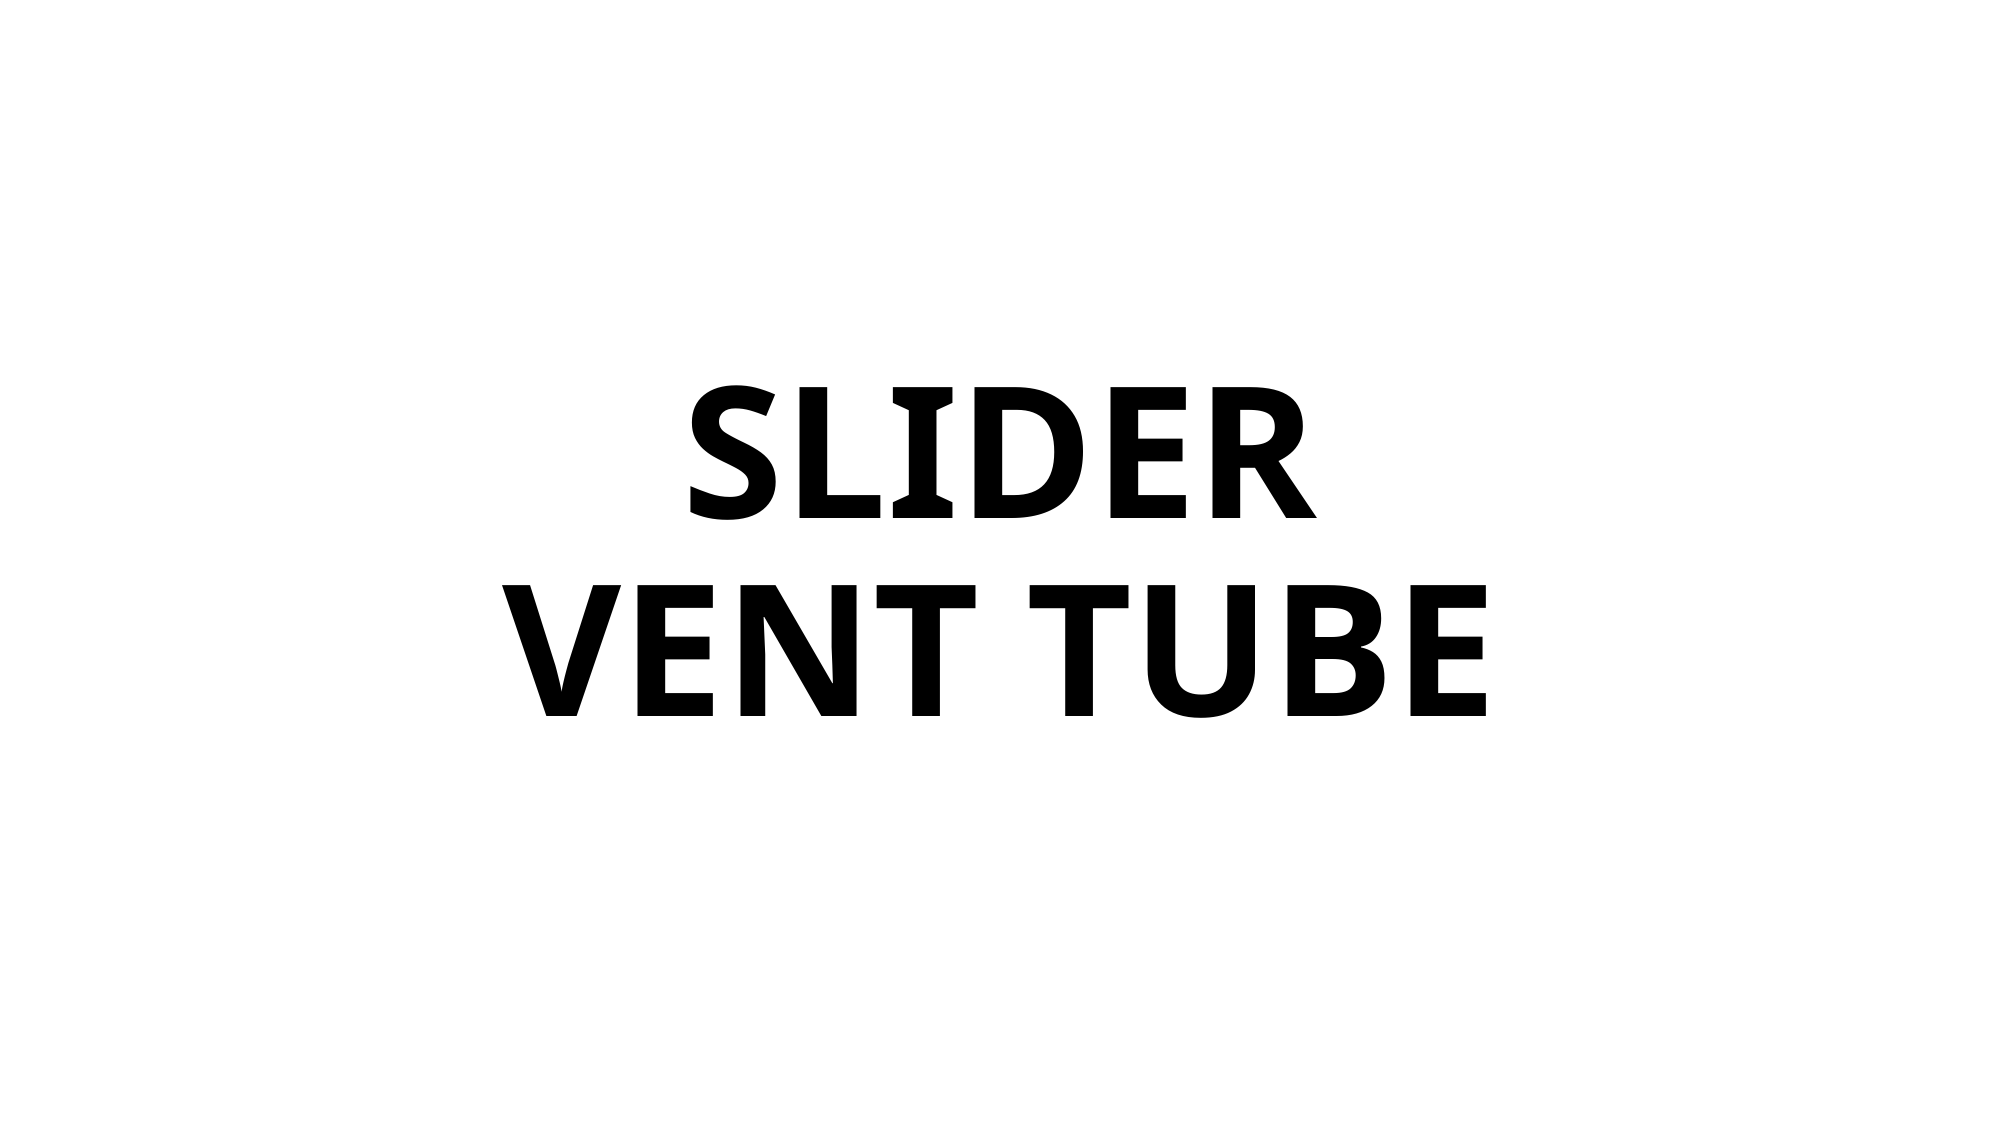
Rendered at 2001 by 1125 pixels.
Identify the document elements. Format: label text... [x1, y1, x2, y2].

title SLIDER VENT TUBE [137, 59, 1863, 1057]
